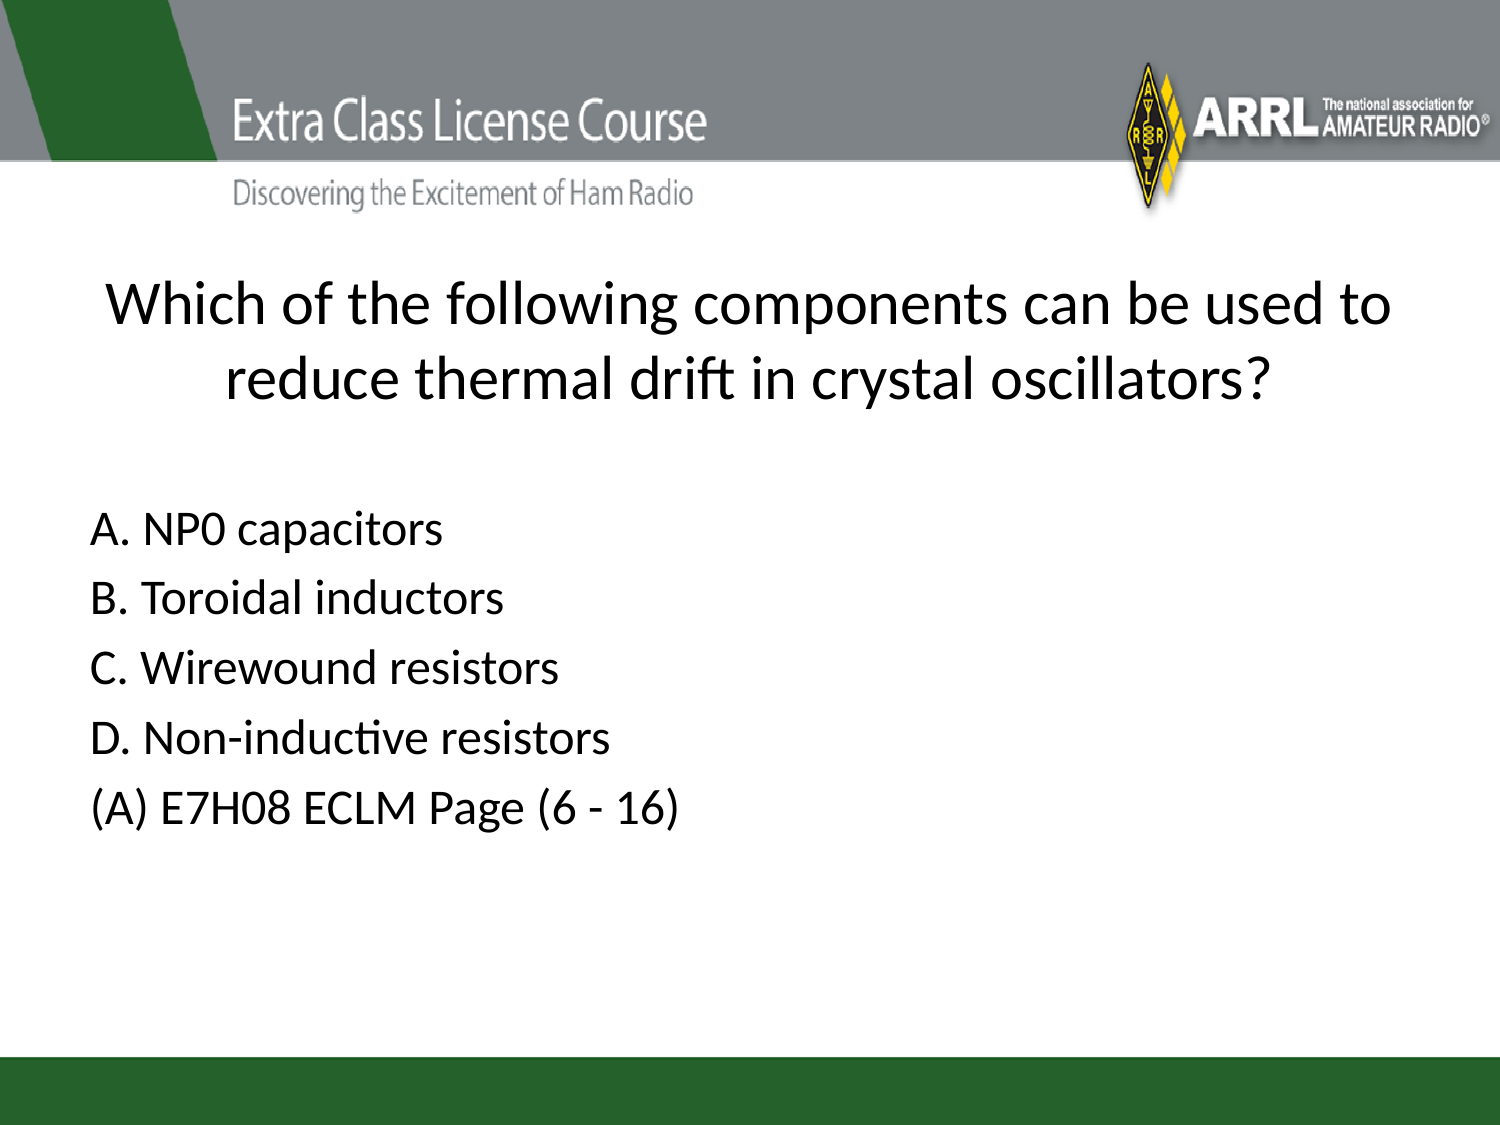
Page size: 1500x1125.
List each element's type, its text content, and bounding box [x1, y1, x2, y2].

title Which of the following components can be used to reduce thermal drift in crystal oscillators? [75, 254, 1425, 435]
picture [0, 0, 1500, 1125]
list A. NP0 capacitors B. Toroidal inductors C. Wirewound resistors D. Non-inductive resistors (A) E7H08 ECLM Page (6 - 16) [75, 487, 1425, 1005]
